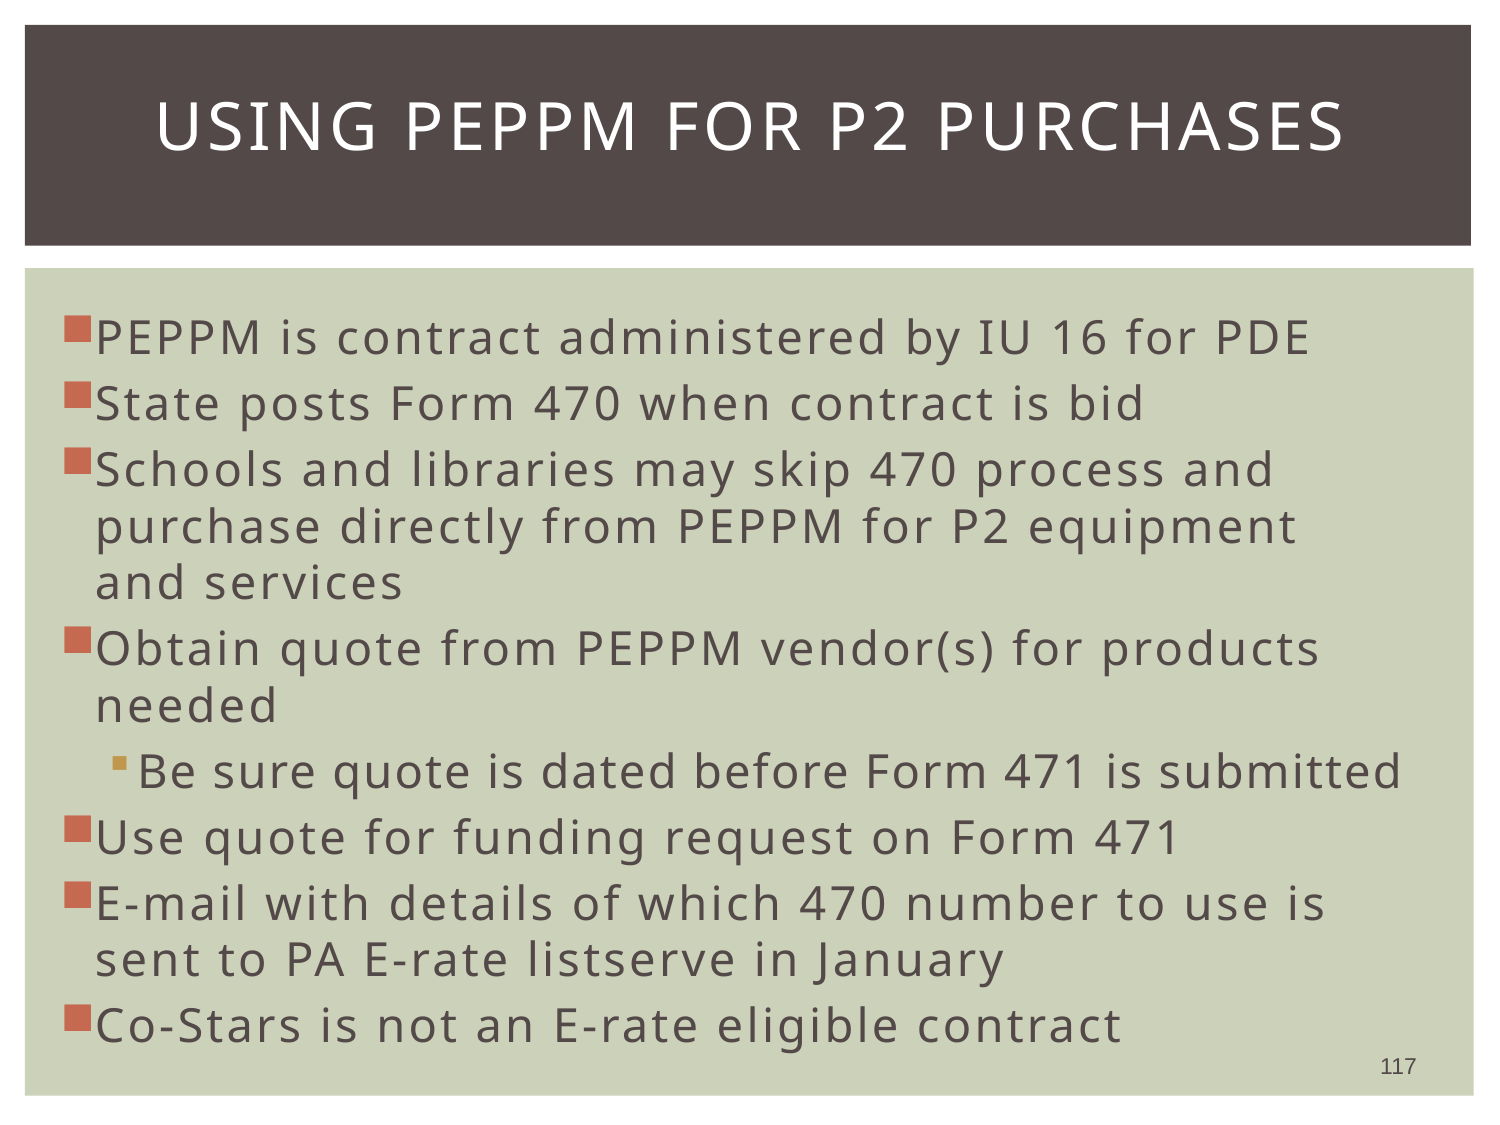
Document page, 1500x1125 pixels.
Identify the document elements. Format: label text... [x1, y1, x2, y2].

title Using PEPPM for P2 Purchases [62, 37, 1438, 211]
list PEPPM is contract administered by IU 16 for PDE State posts Form 470 when contract is bid Schools and libraries may skip 470 process and purchase directly from PEPPM for P2 equipment and services Obtain quote from PEPPM vendor(s) for products needed Be sure quote is dated before Form 471 is submitted Use quote for funding request on Form 471 E-mail with details of which 470 number to use is sent to PA E-rate listserve in January Co-Stars is not an E-rate eligible contract [37, 299, 1425, 1075]
slide_number 117 [1349, 1041, 1448, 1089]
